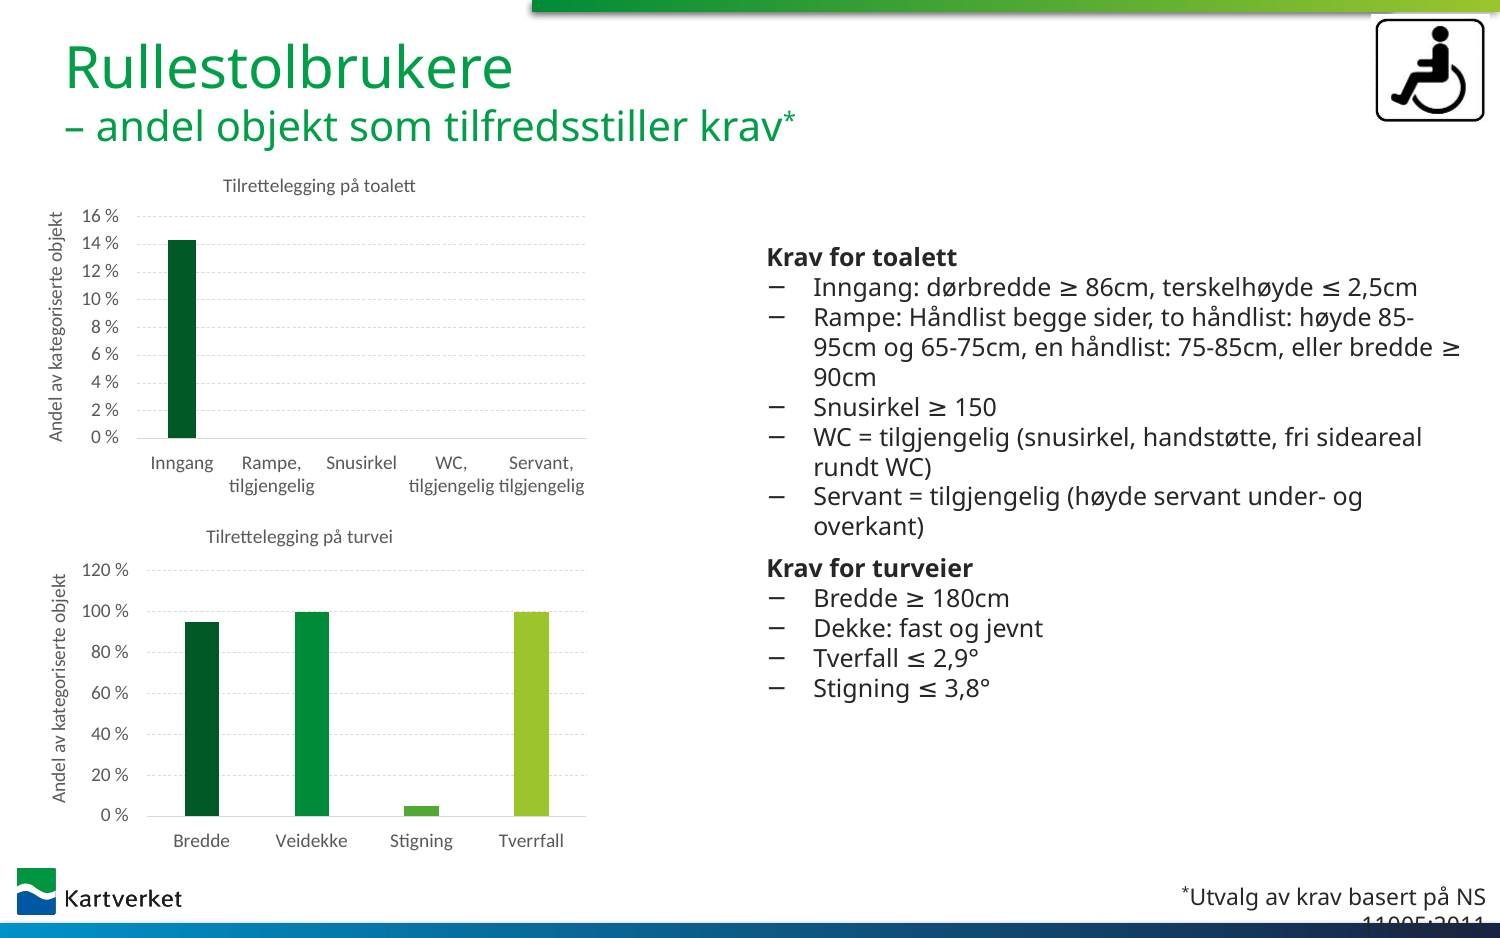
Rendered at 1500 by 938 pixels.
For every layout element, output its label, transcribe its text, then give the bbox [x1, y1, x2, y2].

text_box Rullestolbrukere – andel objekt som tilfredsstiller krav* [49, 14, 1431, 158]
picture [41, 520, 598, 859]
text_box Krav for toalett Inngang: dørbredde ≥ 86cm, terskelhøyde ≤ 2,5cm Rampe: Håndlist begge sider, to håndlist: høyde 85-95cm og 65-75cm, en håndlist: 75-85cm, eller bredde ≥ 90cm Snusirkel ≥ 150 WC = tilgjengelig (snusirkel, handstøtte, fri sideareal rundt WC) Servant = tilgjengelig (høyde servant under- og overkant) [751, 234, 1483, 545]
picture [1371, 13, 1491, 127]
text_box Krav for turveier Bredde ≥ 180cm Dekke: fast og jevnt Tverfall ≤ 2,9° Stigning ≤ 3,8° [751, 545, 1483, 710]
picture [41, 166, 598, 505]
text_box *Utvalg av krav basert på NS 11005:2011 [1068, 873, 1500, 938]
